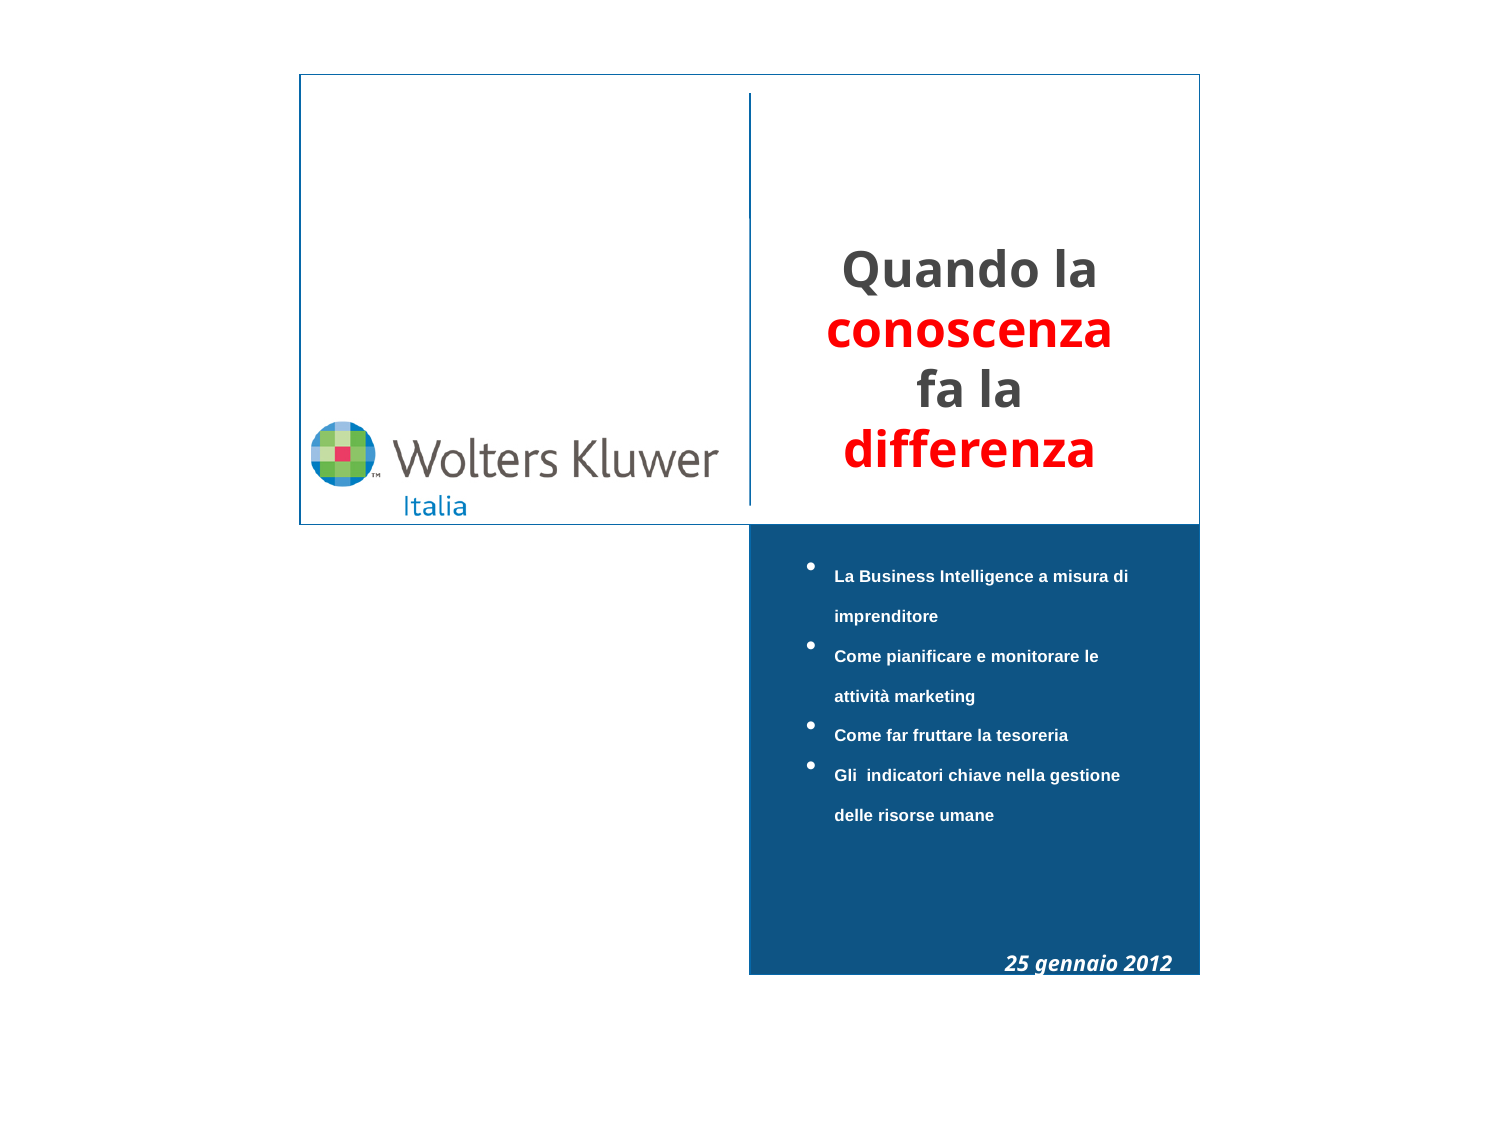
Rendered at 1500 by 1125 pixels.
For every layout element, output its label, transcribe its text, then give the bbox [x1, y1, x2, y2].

title Quando la conoscenza fa la differenza [784, 227, 1156, 486]
text_box 25 gennaio 2012 [832, 916, 1188, 983]
picture [304, 417, 724, 521]
text_box La Business Intelligence a misura di imprenditore Come pianificare e monitorare le attività marketing Come far fruttare la tesoreria Gli indicatori chiave nella gestione delle risorse umane [791, 539, 1167, 832]
